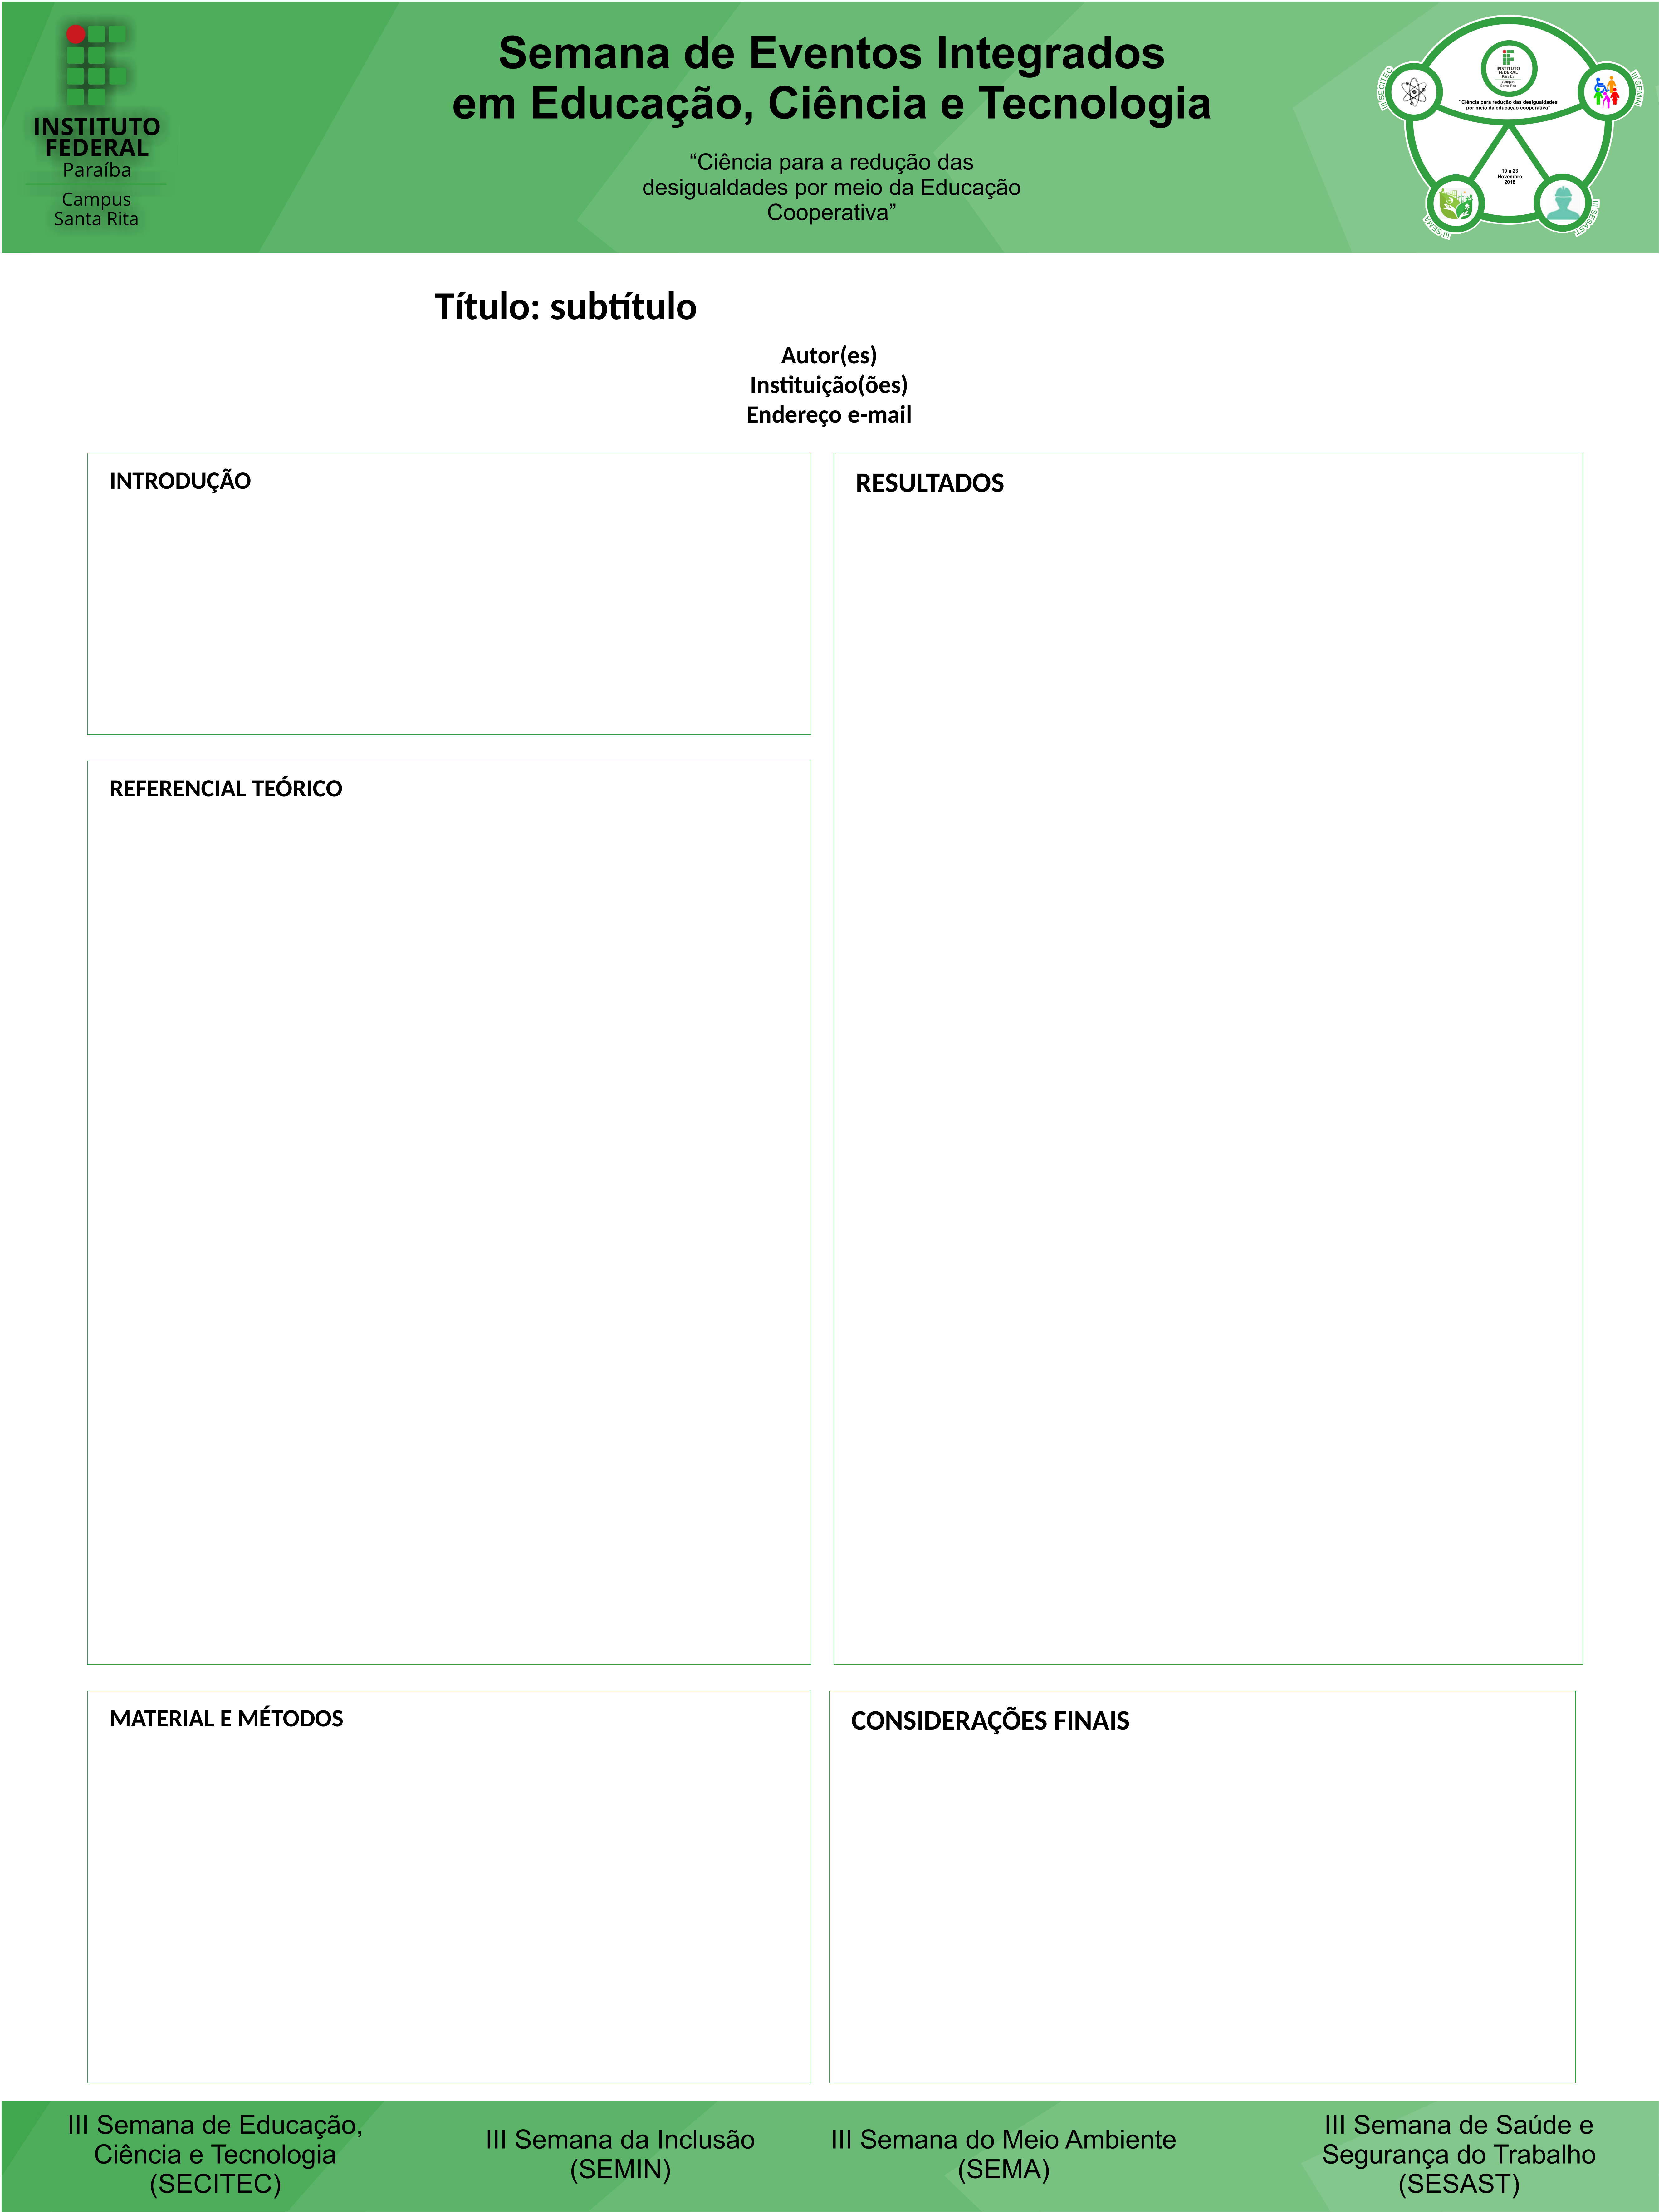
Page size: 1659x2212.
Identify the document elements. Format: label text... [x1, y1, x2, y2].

picture [2, 2101, 1659, 2212]
text_box REFERENCIAL TEÓRICO [87, 761, 811, 1665]
text_box Autor(es) Instituição(ões) Endereço e-mail [0, 350, 1659, 453]
text_box Título: subtítulo [0, 257, 1659, 350]
text_box RESULTADOS [834, 453, 1583, 1665]
picture [2, 2, 1659, 253]
text_box INTRODUÇÃO [87, 453, 811, 735]
text_box MATERIAL E MÉTODOS [87, 1691, 811, 2083]
text_box CONSIDERAÇÕES FINAIS [829, 1691, 1576, 2083]
